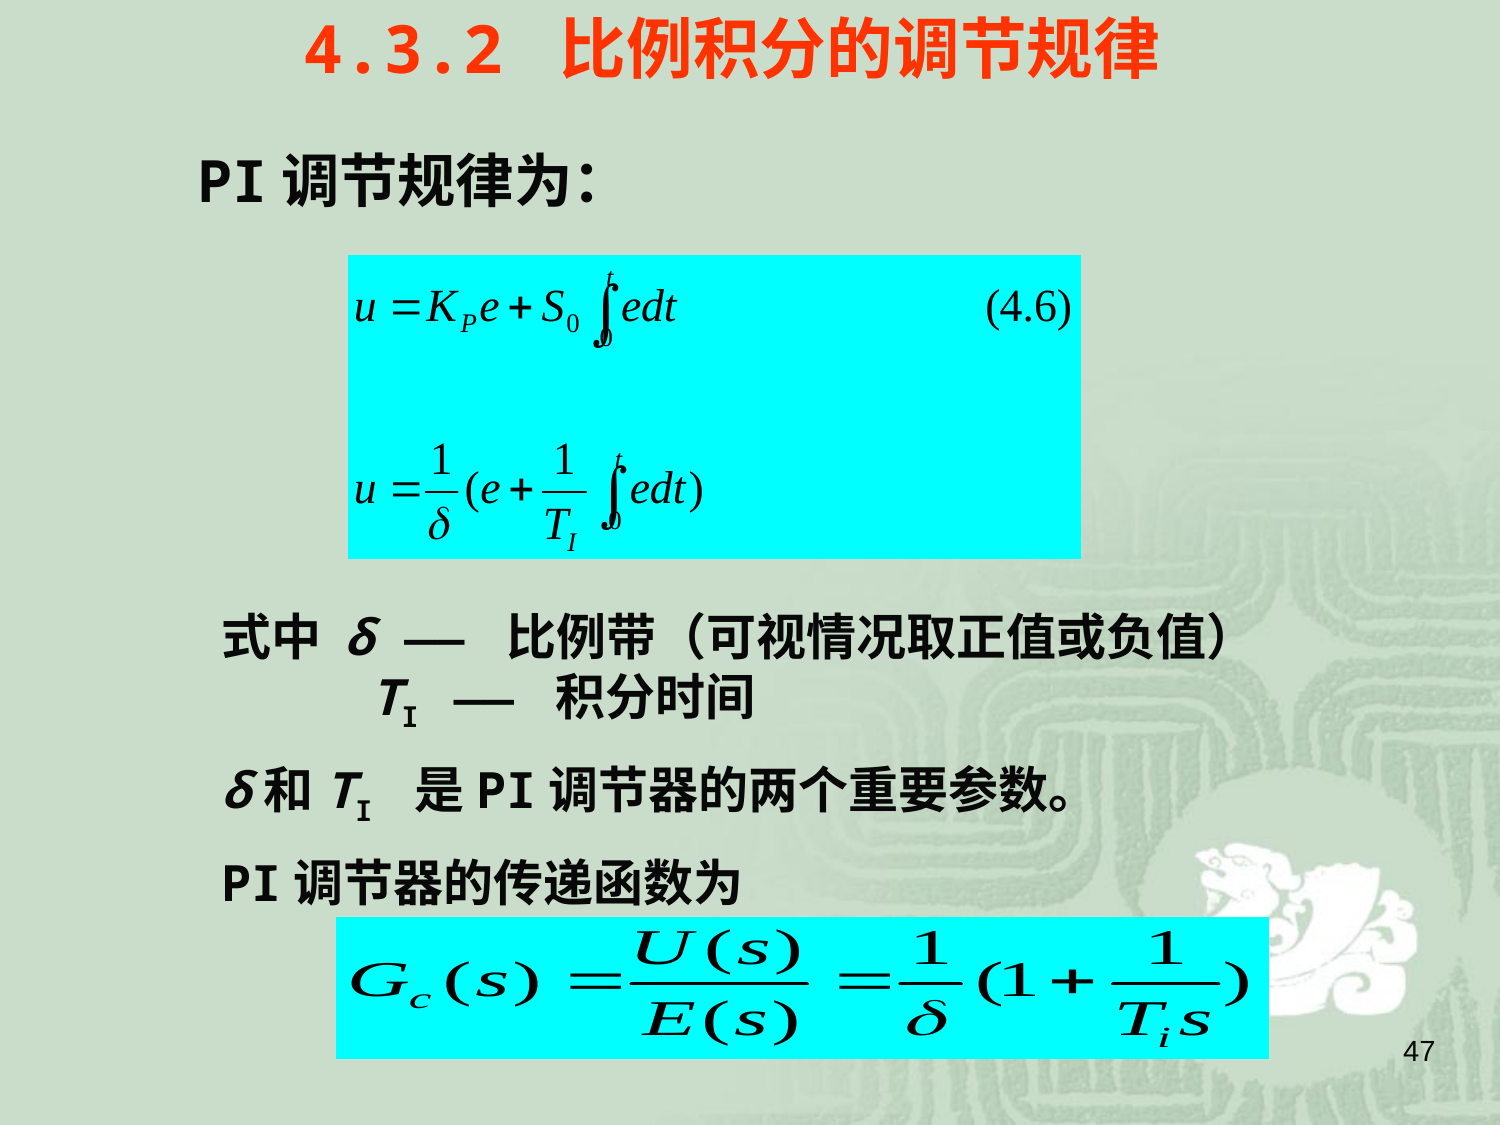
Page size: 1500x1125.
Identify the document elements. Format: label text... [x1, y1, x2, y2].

text_box PI调节规律为： [182, 137, 646, 222]
text_box 4.3.2 比例积分的调节规律 [242, 0, 1223, 95]
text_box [348, 255, 1082, 560]
picture [0, 0, 1500, 1125]
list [336, 916, 1270, 1059]
text_box 式中 δ —— 比例带（可视情况取正值或负值） TI —— 积分时间 δ和TI 是PI调节器的两个重要参数。 PI调节器的传递函数为 [206, 597, 1277, 920]
slide_number 47 [1074, 1024, 1451, 1103]
